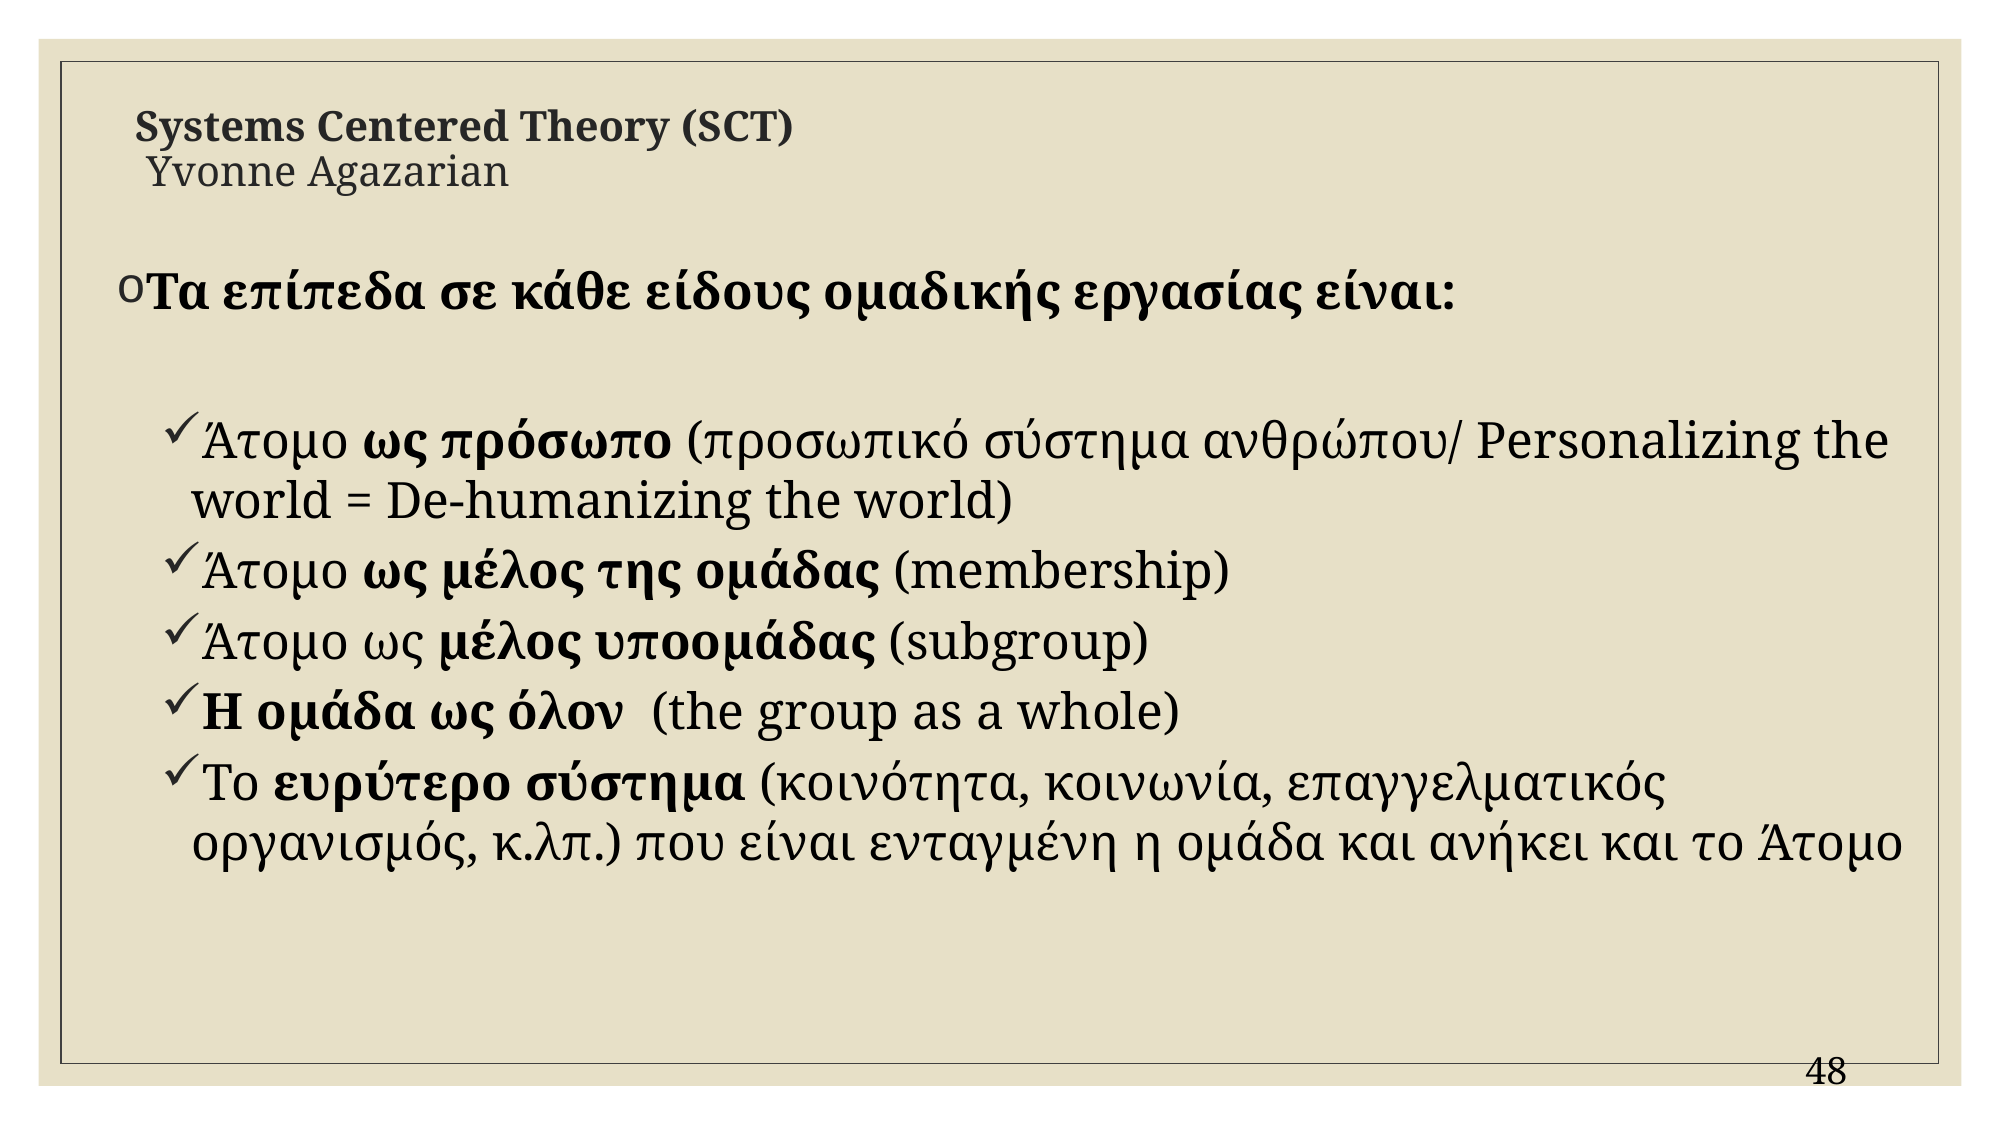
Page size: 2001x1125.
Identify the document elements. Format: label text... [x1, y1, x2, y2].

list Τα επίπεδα σε κάθε είδους ομαδικής εργασίας είναι: Άτομο ως πρόσωπο (προσωπικό σύστημα ανθρώπου/ Personalizing the world = De-humanizing the world) Άτομο ως μέλος της ομάδας (membership) Άτομο ως μέλος υποομάδας (subgroup) Η ομάδα ως όλον (the group as a whole) Το ευρύτερο σύστημα (κοινότητα, κοινωνία, επαγγελματικός οργανισμός, κ.λπ.) που είναι ενταγμένη η ομάδα και ανήκει και το Άτομο [100, 251, 1980, 995]
text_box 48 [1412, 1042, 1863, 1103]
title Systems Centered Theory (SCT) Yvonne Agazarian [120, 97, 1839, 204]
